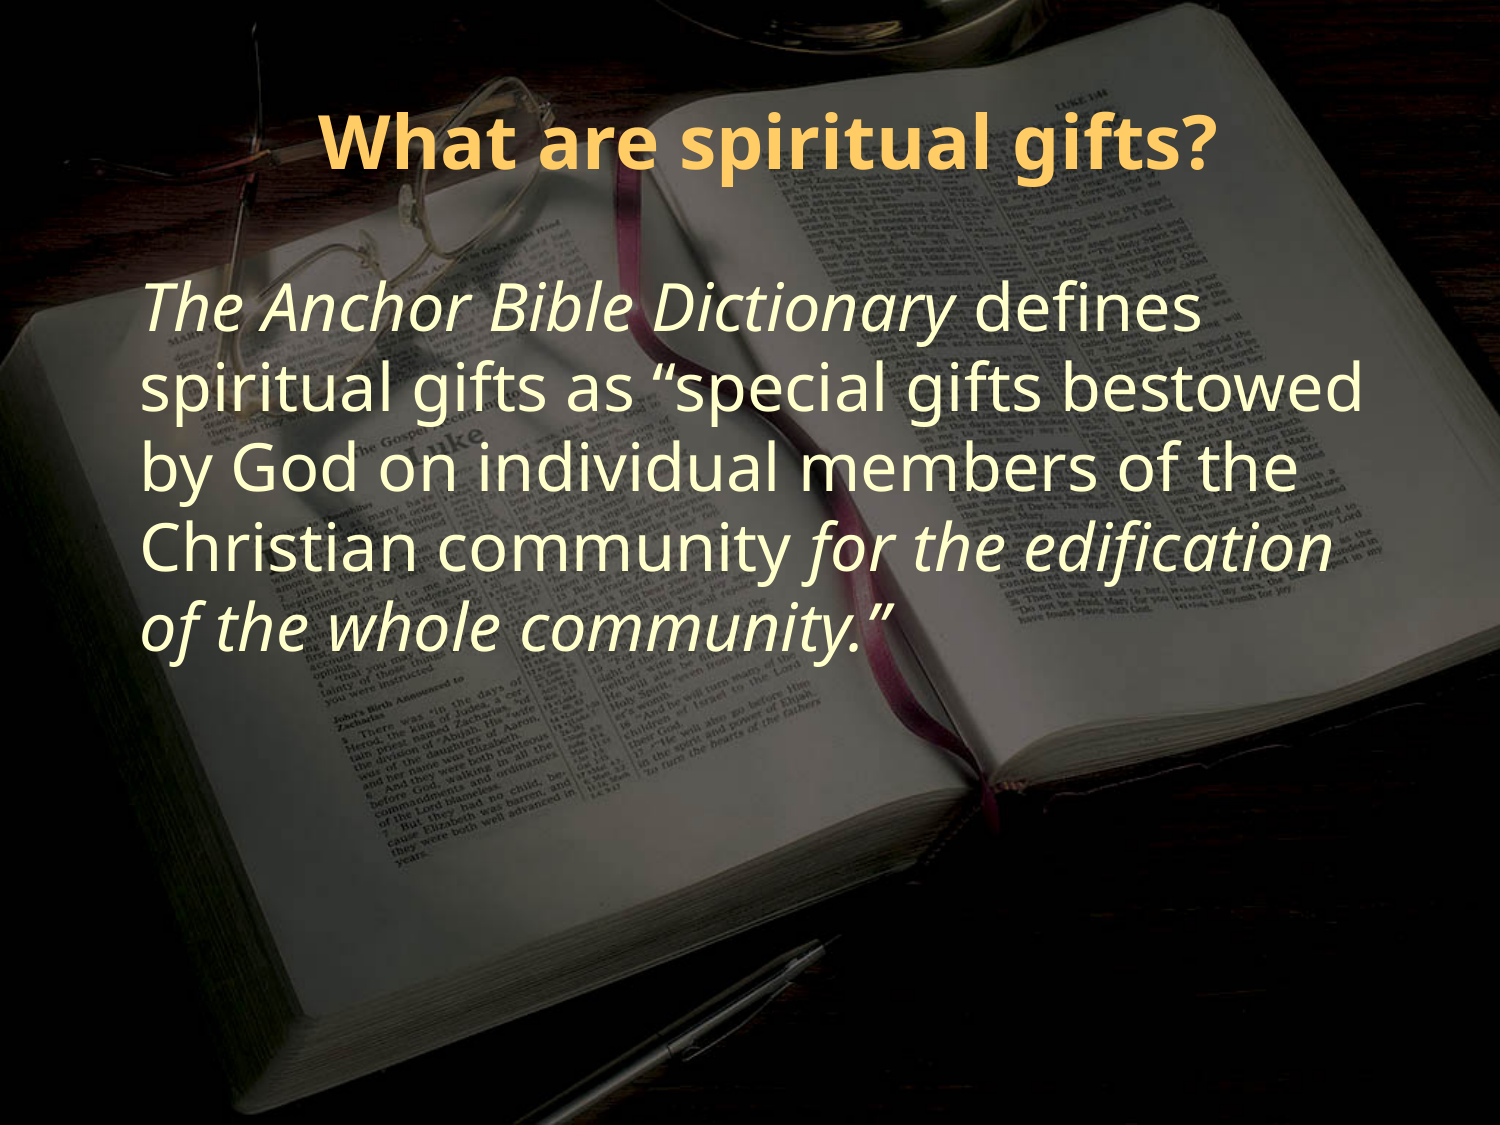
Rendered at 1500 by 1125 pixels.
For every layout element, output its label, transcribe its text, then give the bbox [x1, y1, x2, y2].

picture [0, 0, 1500, 1125]
text_box What are spiritual gifts? The Anchor Bible Dictionary defines spiritual gifts as “special gifts bestowed by God on individual members of the Christian community for the edification of the whole community.” [124, 87, 1413, 752]
